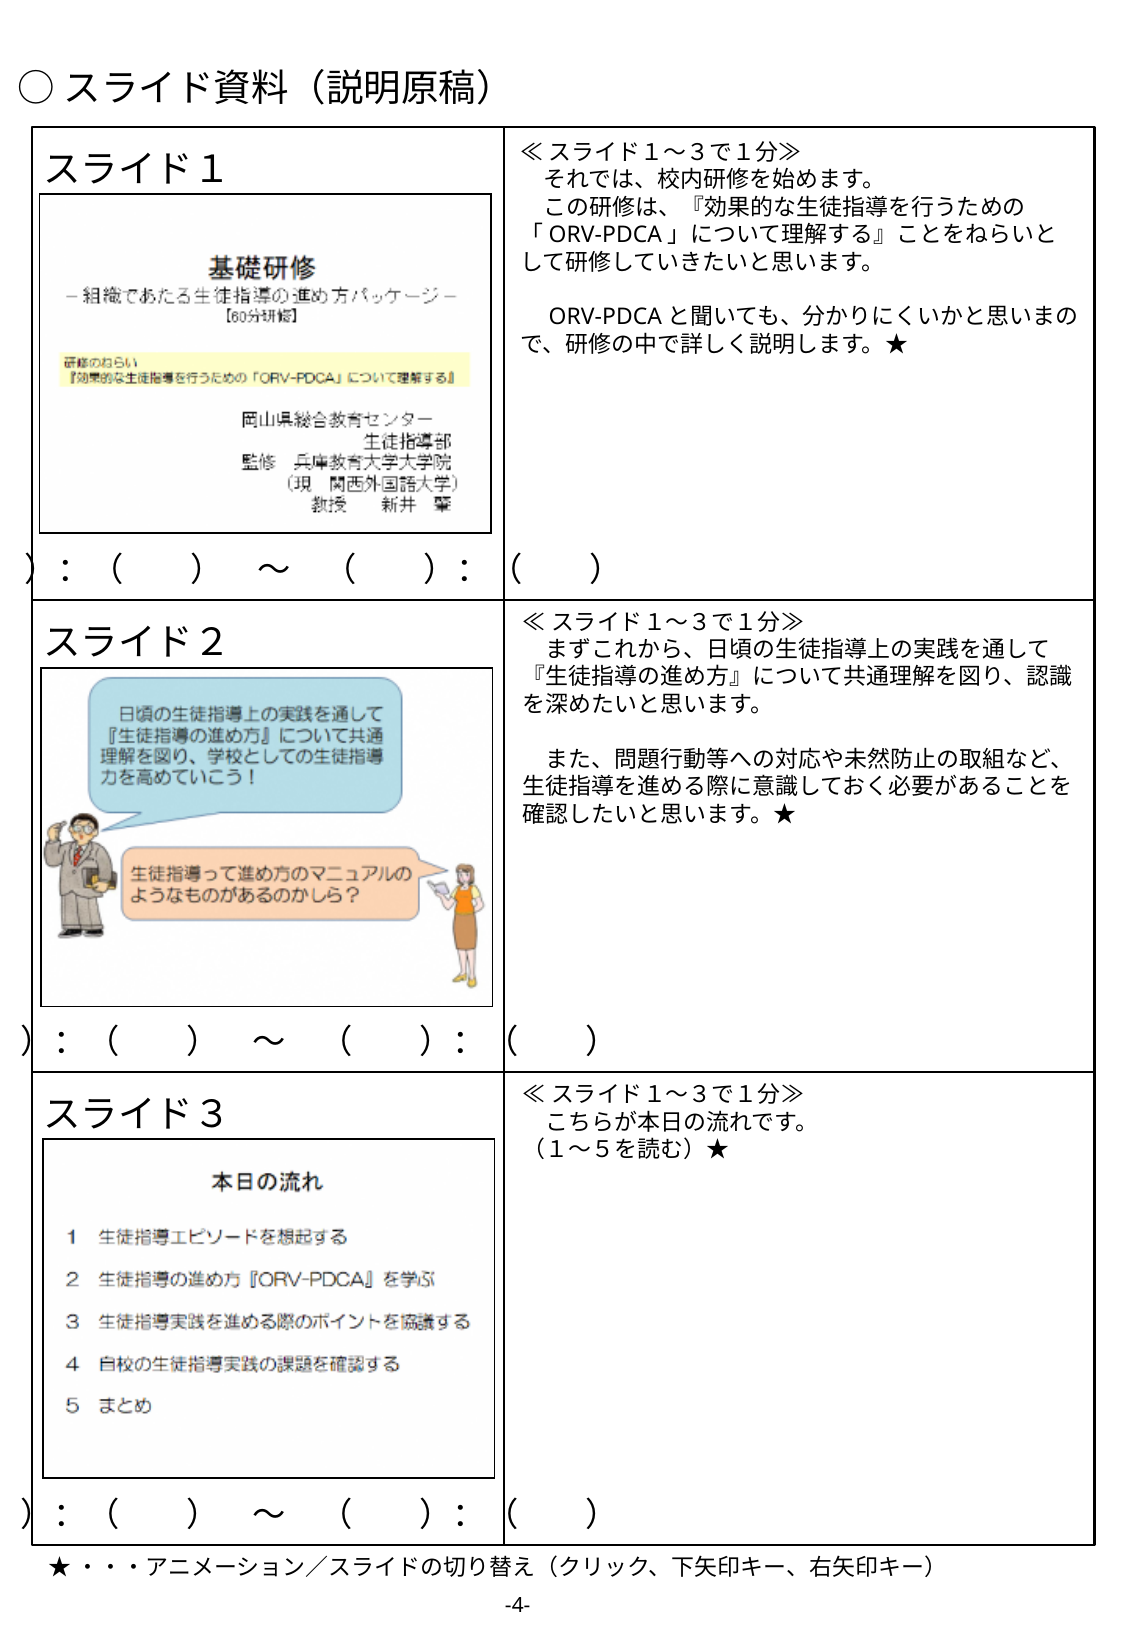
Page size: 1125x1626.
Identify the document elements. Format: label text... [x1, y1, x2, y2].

picture [41, 668, 492, 1006]
text_box （ ）：（ ） ～ （ ）：（ ） [0, 1012, 634, 1068]
picture [39, 194, 491, 533]
text_box ○スライド資料（説明原稿） [2, 56, 529, 117]
text_box [502, 1070, 1097, 1547]
text_box スライド２ [29, 598, 502, 1012]
text_box [502, 598, 1097, 1070]
text_box ≪スライド１～３で１分≫ まずこれから、日頃の生徒指導上の実践を通して『生徒指導の進め方』について共通理解を図り、認識を深めたいと思います。 また、問題行動等への対応や未然防止の取組など、生徒指導を進める際に意識しておく必要があることを確認したいと思います。★ [507, 599, 1095, 835]
picture [43, 1139, 494, 1478]
text_box （ ）：（ ） ～ （ ）：（ ） [0, 540, 638, 596]
text_box ★・・・アニメーション／スライドの切り替え（クリック、下矢印キー、右矢印キー） [33, 1544, 963, 1588]
text_box [502, 125, 1097, 598]
text_box -4- [490, 1588, 635, 1625]
text_box スライド１ [29, 125, 502, 540]
text_box スライド３ [29, 1541, 502, 1547]
text_box スライド３ [29, 1070, 502, 1485]
text_box （ ）：（ ） ～ （ ）：（ ） [0, 1485, 634, 1541]
text_box ≪スライド１～３で１分≫ こちらが本日の流れです。 （１～５を読む）★ [507, 1072, 1095, 1170]
text_box ≪スライド１～３で１分≫ それでは、校内研修を始めます。 この研修は、『効果的な生徒指導を行うための「ORV-PDCA」について理解する』ことをねらいとして研修していきたいと思います。 ORV-PDCAと聞いても、分かりにくいかと思いまので、研修の中で詳しく説明します。★ [505, 129, 1095, 365]
